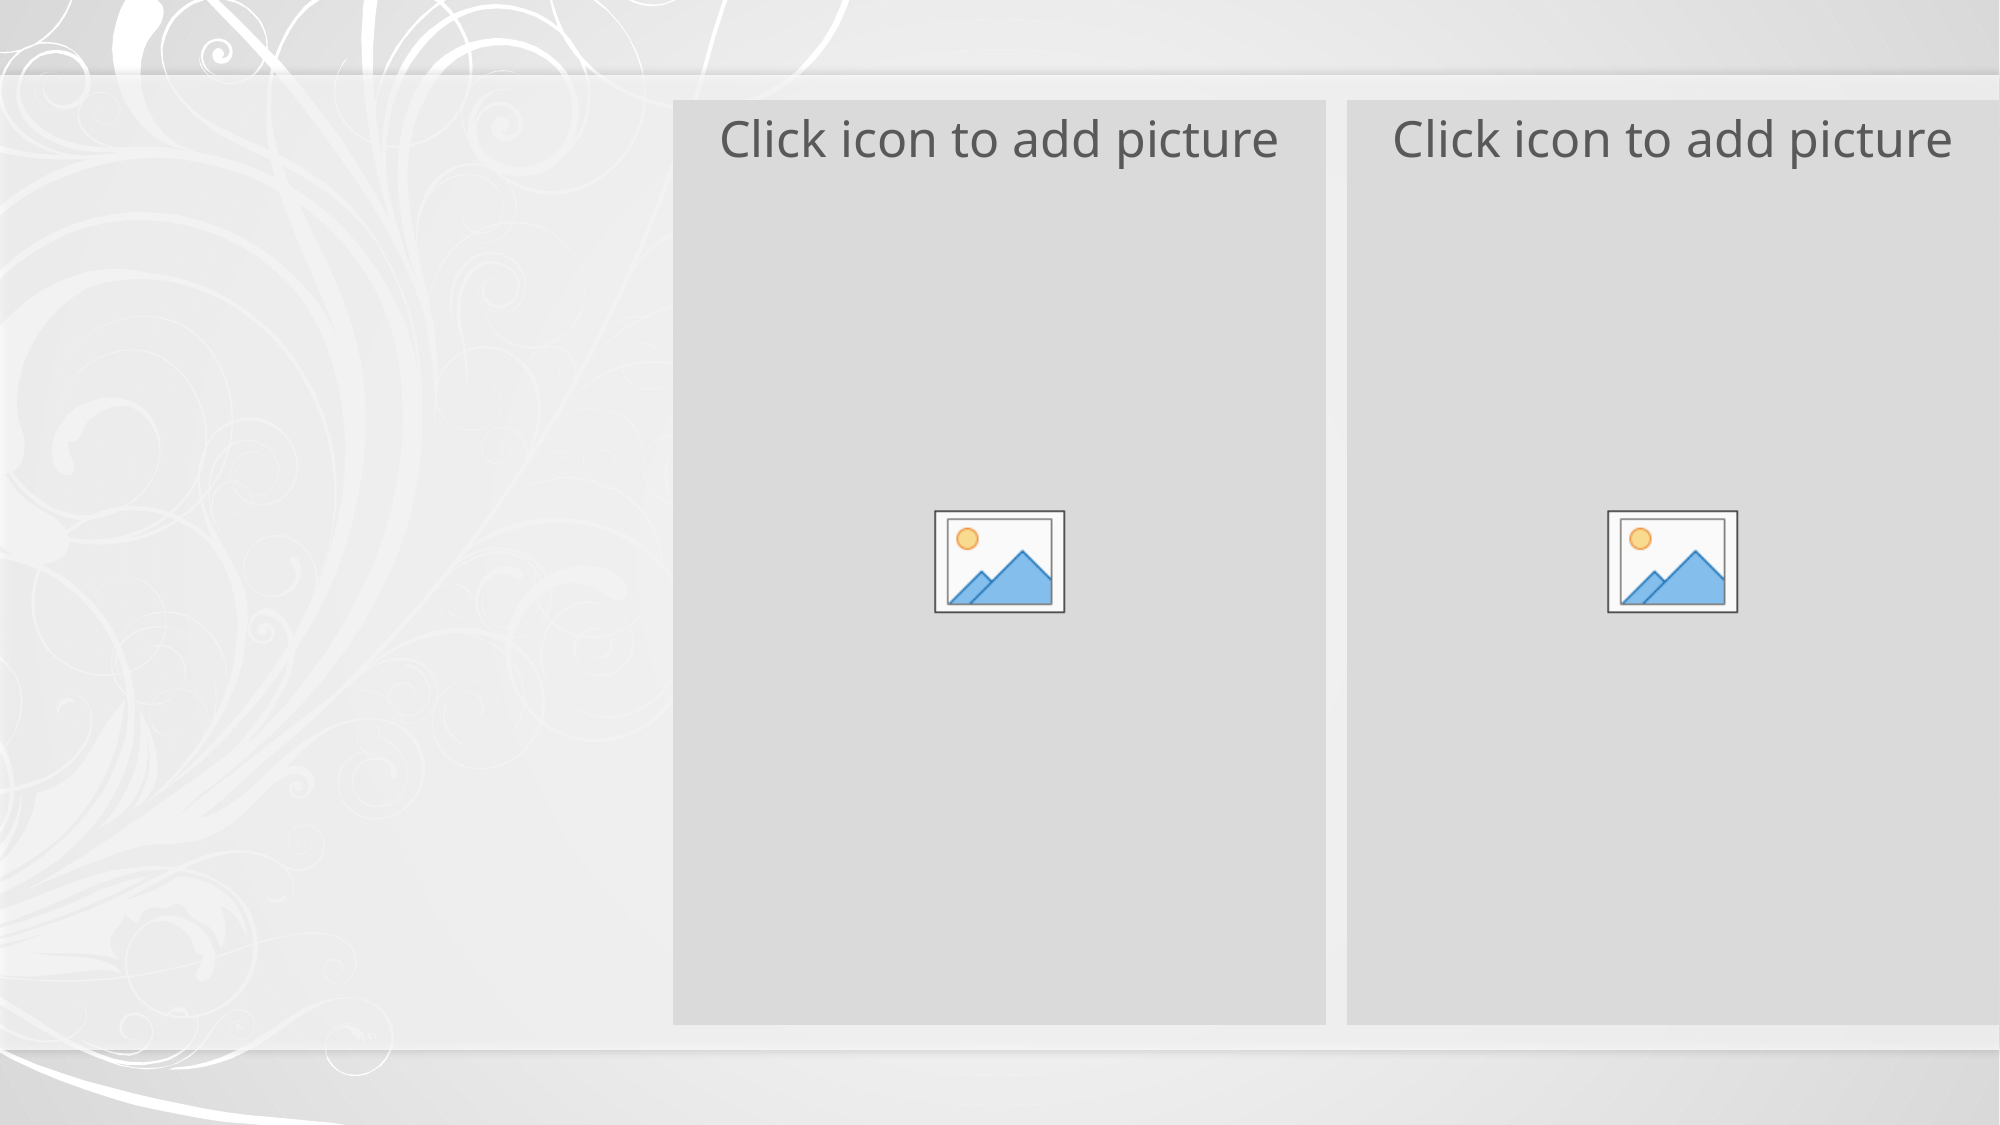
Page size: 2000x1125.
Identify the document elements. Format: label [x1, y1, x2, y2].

picture [673, 99, 1326, 1025]
picture [1346, 99, 2000, 1025]
